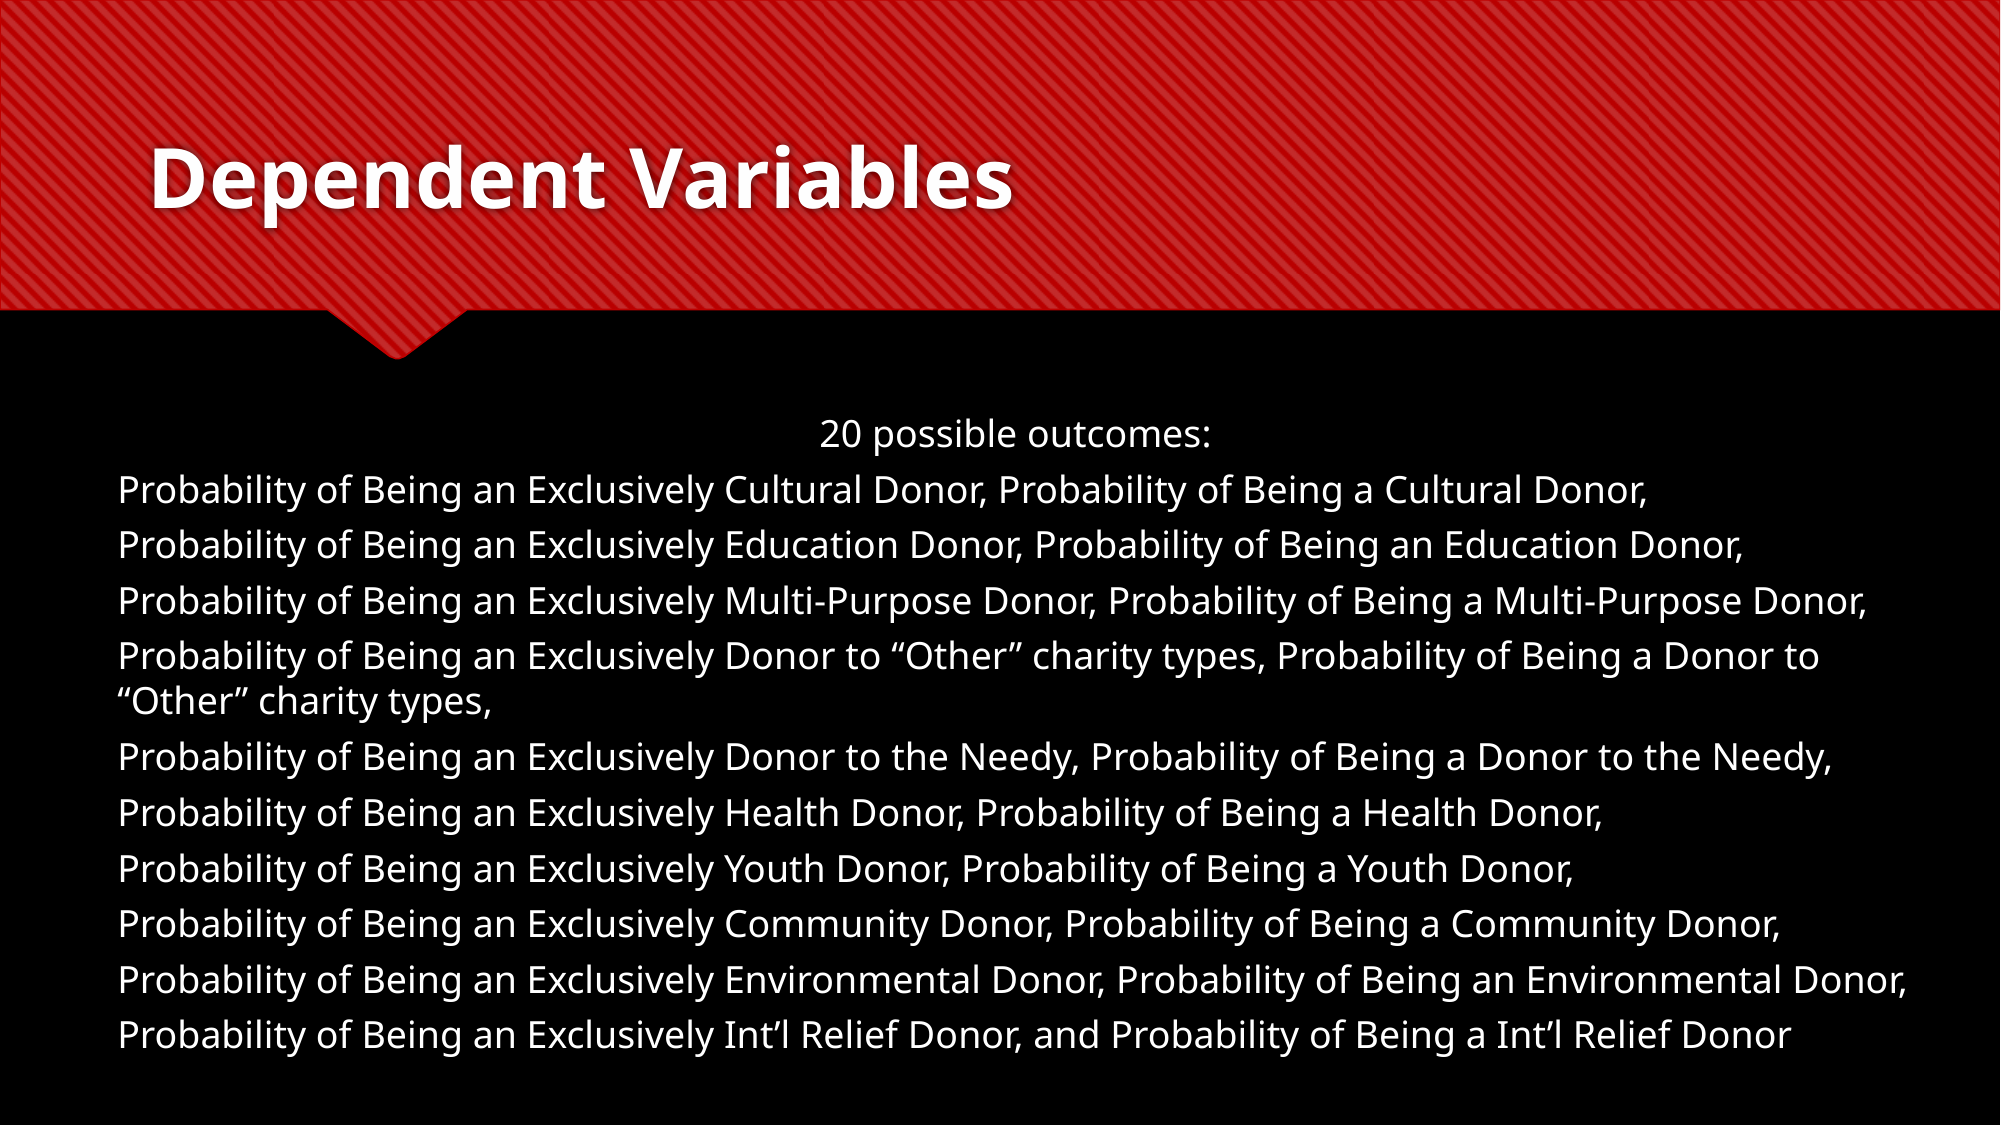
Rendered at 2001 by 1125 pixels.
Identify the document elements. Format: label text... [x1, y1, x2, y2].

list 20 possible outcomes: Probability of Being an Exclusively Cultural Donor, Probability of Being a Cultural Donor, Probability of Being an Exclusively Education Donor, Probability of Being an Education Donor, Probability of Being an Exclusively Multi-Purpose Donor, Probability of Being a Multi-Purpose Donor, Probability of Being an Exclusively Donor to “Other” charity types, Probability of Being a Donor to “Other” charity types, Probability of Being an Exclusively Donor to the Needy, Probability of Being a Donor to the Needy, Probability of Being an Exclusively Health Donor, Probability of Being a Health Donor, Probability of Being an Exclusively Youth Donor, Probability of Being a Youth Donor, Probability of Being an Exclusively Community Donor, Probability of Being a Community Donor, Probability of Being an Exclusively Environmental Donor, Probability of Being an Environmental Donor, Probability of Being an Exclusively Int’l Relief Donor, and Probability of Being a Int’l Relief Donor [102, 364, 1929, 1080]
title Dependent Variables [132, 73, 1868, 233]
